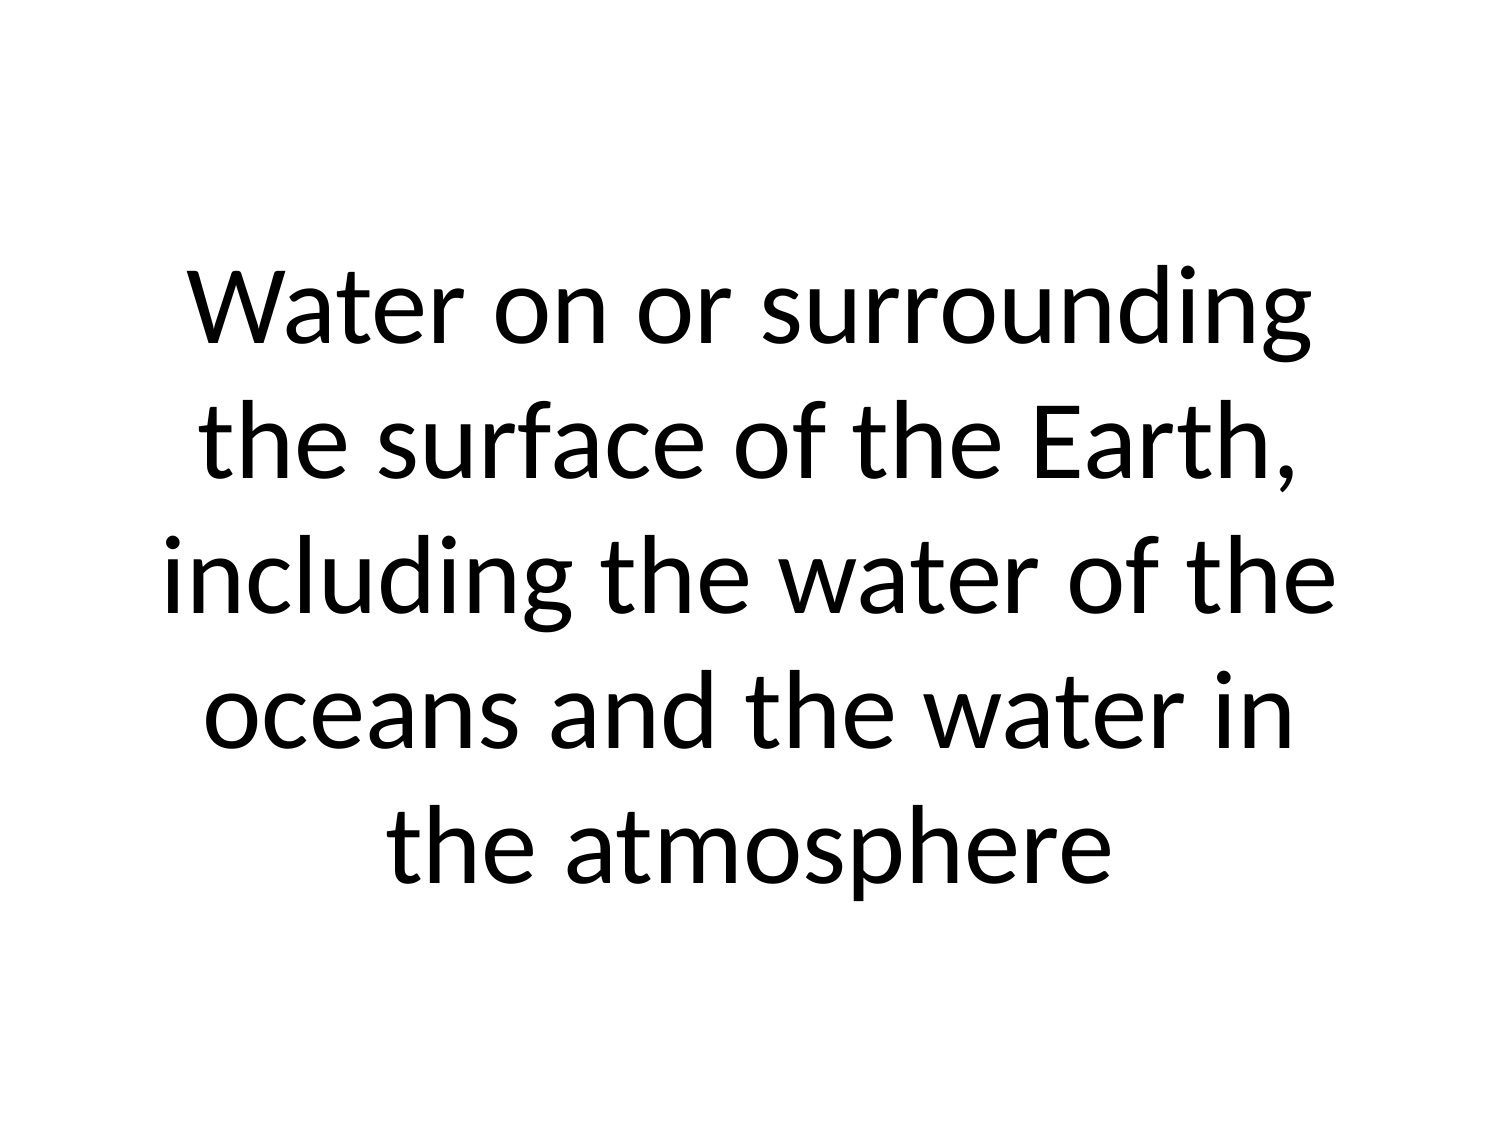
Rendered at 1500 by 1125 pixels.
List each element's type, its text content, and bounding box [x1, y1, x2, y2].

title Water on or surrounding the surface of the Earth, including the water of the oceans and the water in the atmosphere [112, 50, 1388, 1088]
